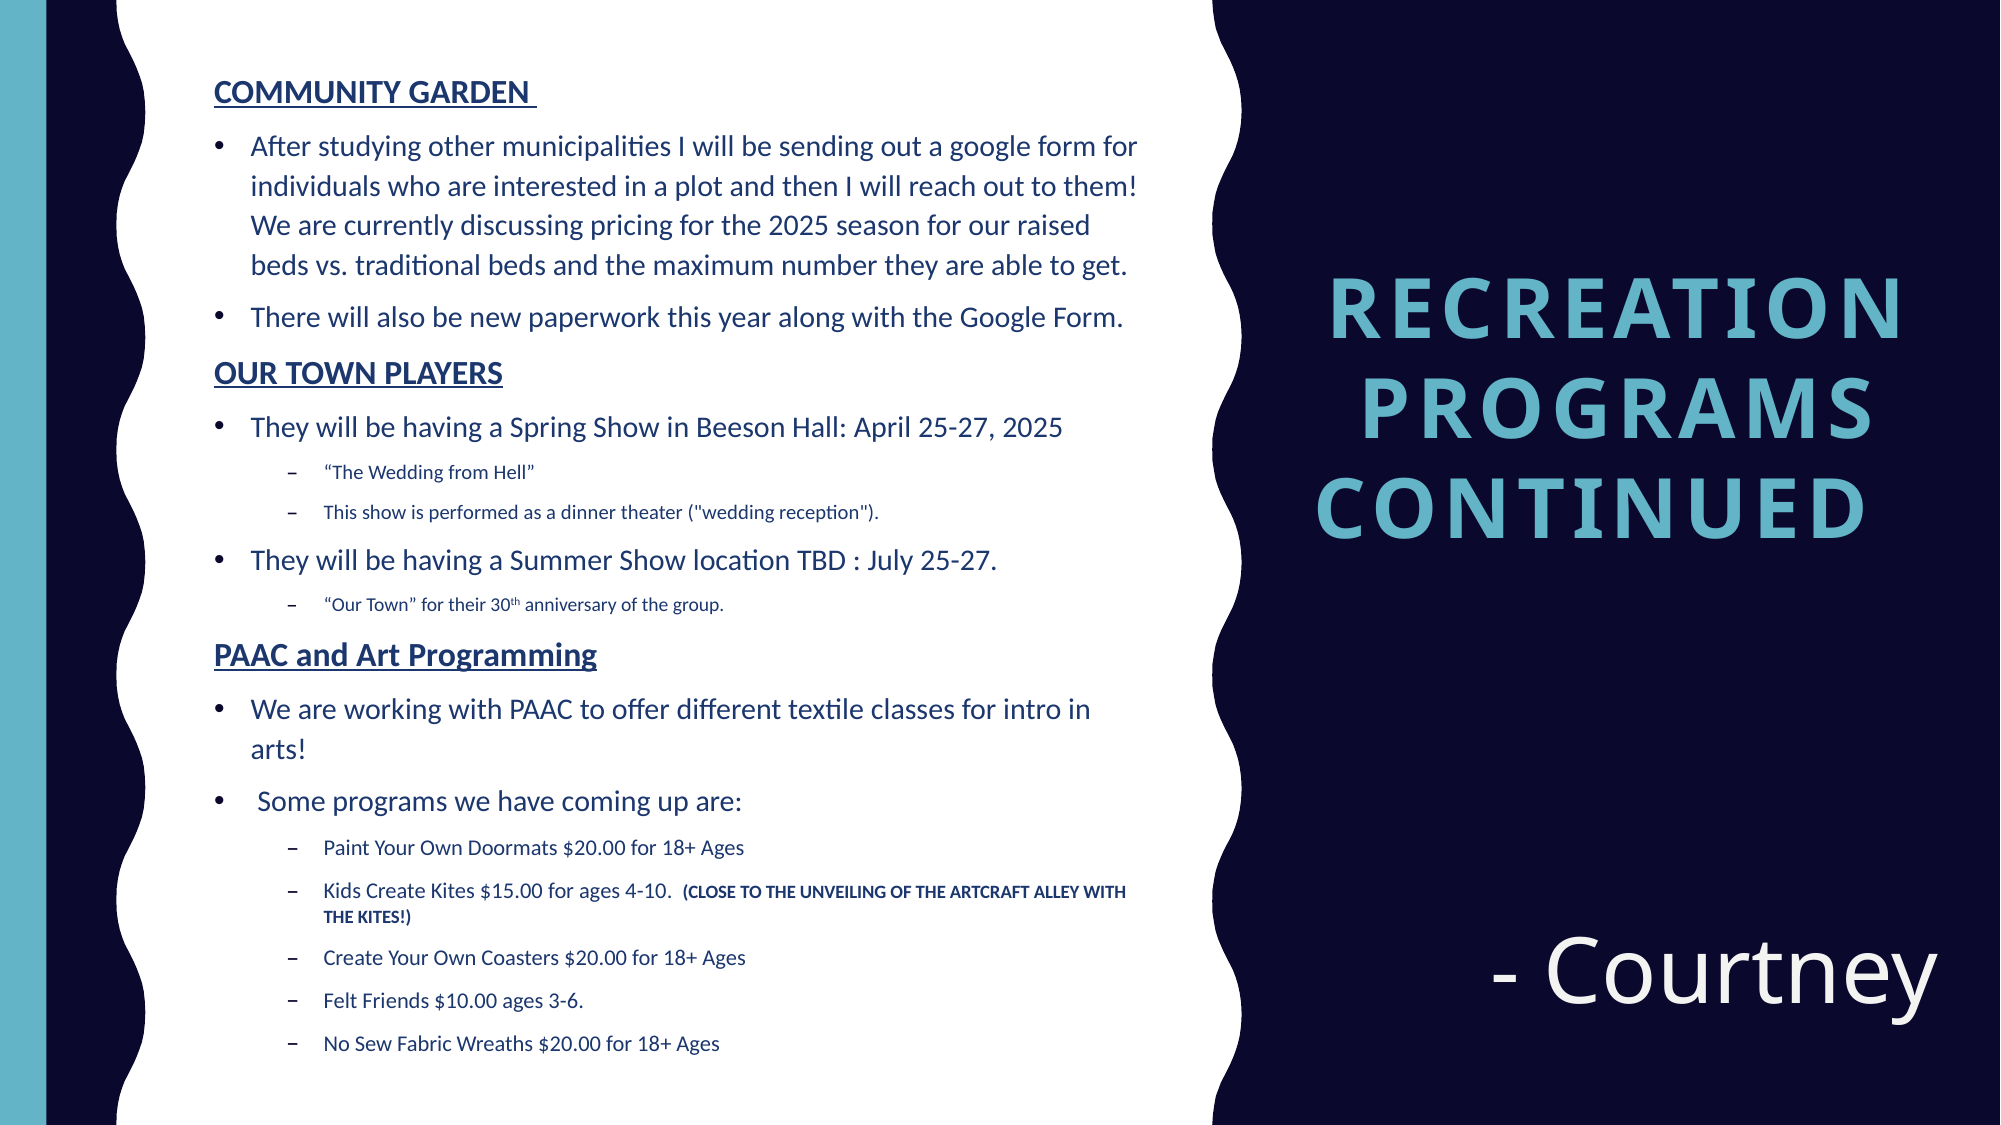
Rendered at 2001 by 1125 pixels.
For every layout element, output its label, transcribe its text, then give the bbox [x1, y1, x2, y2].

title Recreation pROGRAMS CONTINUED [1204, 366, 2000, 563]
list - Courtney [1475, 882, 1983, 1125]
list COMMUNITY GARDEN After studying other municipalities I will be sending out a google form for individuals who are interested in a plot and then I will reach out to them! We are currently discussing pricing for the 2025 season for our raised beds vs. traditional beds and the maximum number they are able to get. There will also be new paperwork this year along with the Google Form. OUR TOWN PLAYERS They will be having a Spring Show in Beeson Hall: April 25-27, 2025 “The Wedding from Hell” This show is performed as a dinner theater ("wedding reception"). They will be having a Summer Show location TBD : July 25-27. “Our Town” for their 30th anniversary of the group. PAAC and Art Programming We are working with PAAC to offer different textile classes for intro in arts! Some programs we have coming up are: Paint Your Own Doormats $20.00 for 18+ Ages Kids Create Kites $15.00 for ages 4-10. (CLOSE TO THE UNVEILING OF THE ARTCRAFT ALLEY WITH THE KITES!) Create Your Own Coasters $20.00 for 18+ Ages Felt Friends $10.00 ages 3-6. No Sew Fabric Wreaths $20.00 for 18+ Ages [199, 58, 1169, 1067]
